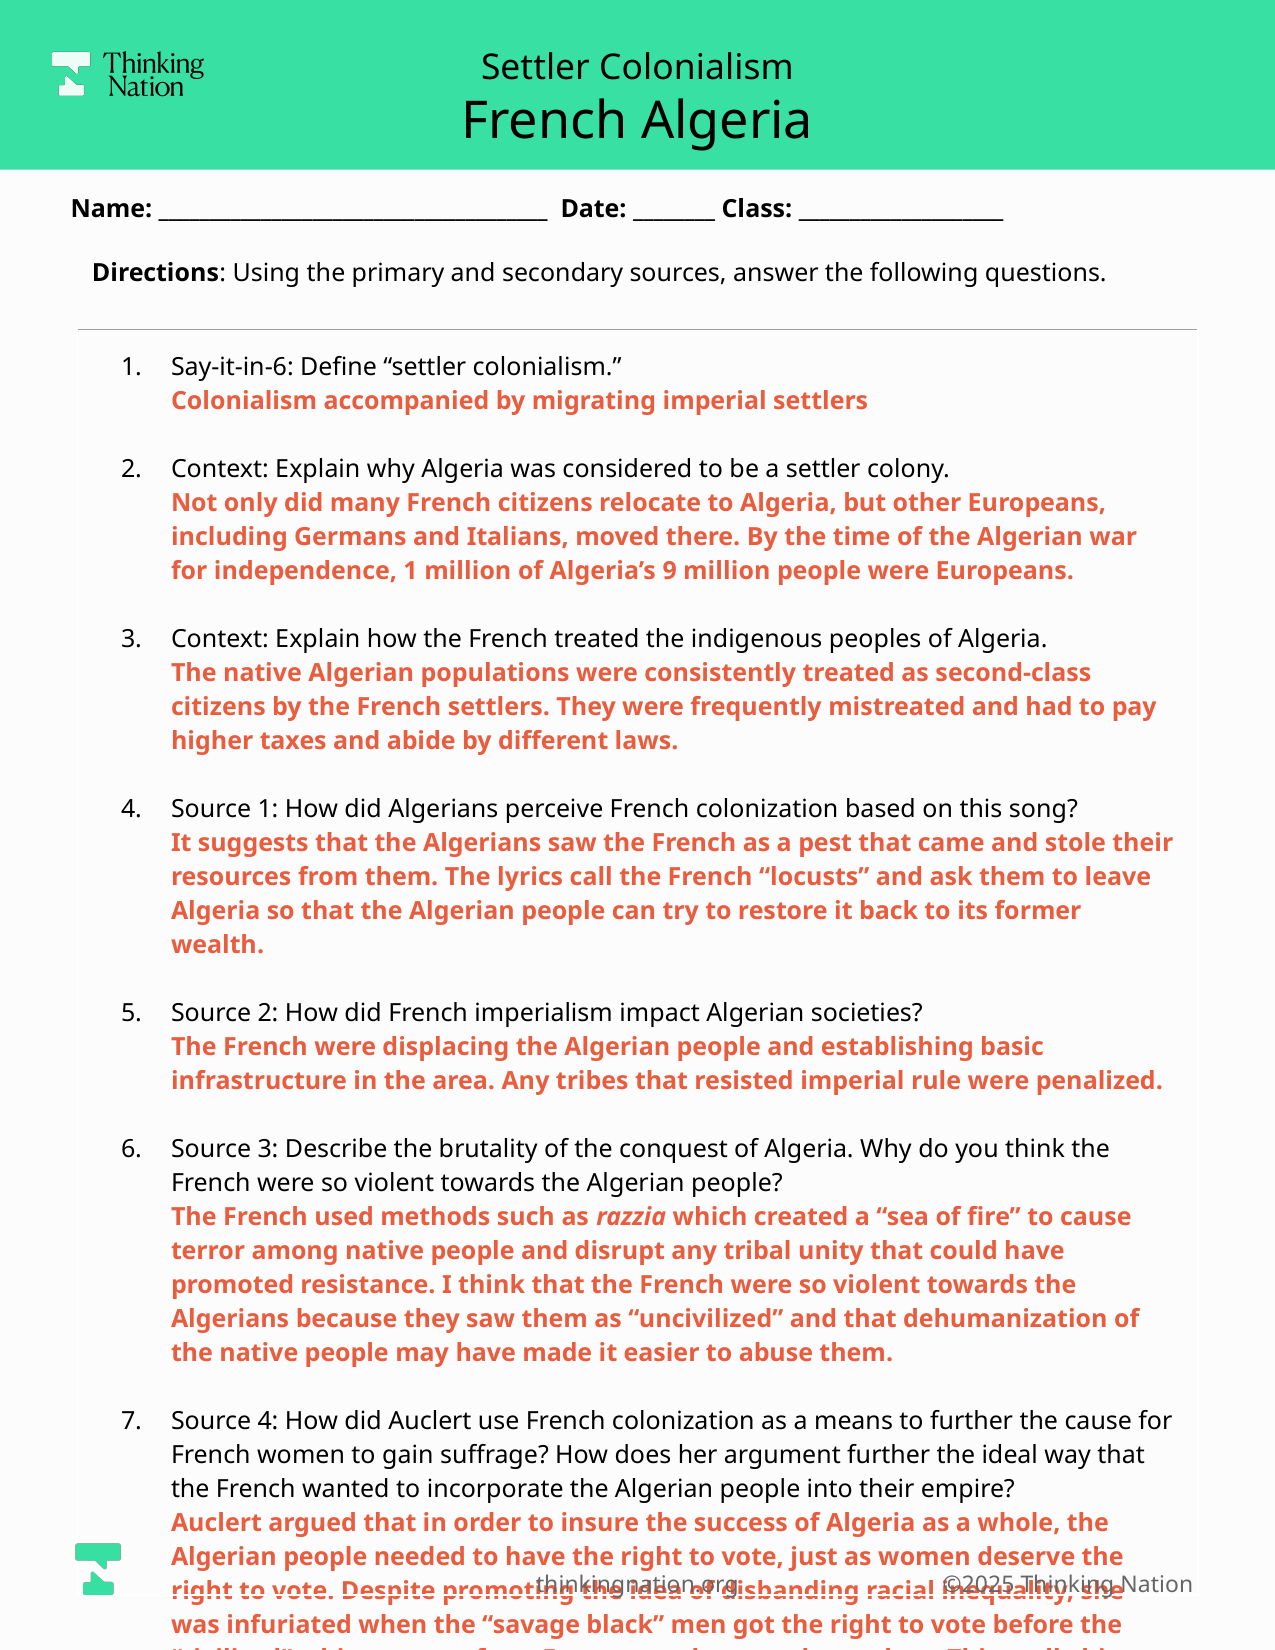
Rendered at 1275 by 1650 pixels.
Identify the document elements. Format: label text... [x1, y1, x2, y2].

text_box Directions: Using the primary and secondary sources, answer the following questions. [76, 237, 1198, 302]
table_header Say-it-in-6: Define “settler colonialism.” Colonialism accompanied by migrating imperial settlers Context: Explain why Algeria was considered to be a settler colony. Not only did many French citizens relocate to Algeria, but other Europeans, including Germans and Italians, moved there. By the time of the Algerian war for independence, 1 million of Algeria’s 9 million people were Europeans. Context: Explain how the French treated the indigenous peoples of Algeria. The native Algerian populations were consistently treated as second-class citizens by the French settlers. They were frequently mistreated and had to pay higher taxes and abide by different laws. Source 1: How did Algerians perceive French colonization based on this song? It suggests that the Algerians saw the French as a pest that came and stole their resources from them. The lyrics call the French “locusts” and ask them to leave Algeria so that the Algerian people can try to restore it back to its former wealth. Source 2: How did French imperialism impact Algerian societies? The French were displacing the Algerian people and establishing basic infrastructure in the area. Any tribes that resisted imperial rule were penalized. Source 3: Describe the brutality of the conquest of Algeria. Why do you think the French were so violent towards the Algerian people? The French used methods such as razzia which created a “sea of fire” to cause terror among native people and disrupt any tribal unity that could have promoted resistance. I think that the French were so violent towards the Algerians because they saw them as “uncivilized” and that dehumanization of the native people may have made it easier to abuse them. Source 4: How did Auclert use French colonization as a means to further the cause for French women to gain suffrage? How does her argument further the ideal way that the French wanted to incorporate the Algerian people into their empire? Auclert argued that in order to insure the success of Algeria as a whole, the Algerian people needed to have the right to vote, just as women deserve the right to vote. Despite promoting the idea of disbanding racial inequality, she was infuriated when the “savage black” men got the right to vote before the “civilized” white women from France got the vote themselves. This really hits at the root of imperial intents of incorporating the Algerian into the French Empire. [78, 330, 1197, 1594]
text_box ©2025 Thinking Nation [907, 1553, 1210, 1605]
text_box Settler Colonialism French Algeria [0, 0, 1275, 170]
text_box thinkingnation.org [486, 1553, 789, 1605]
text_box Name: ______________________________________ Date: ________ Class: ____________________ [55, 177, 1223, 237]
picture [35, 37, 210, 110]
picture [62, 1533, 134, 1605]
